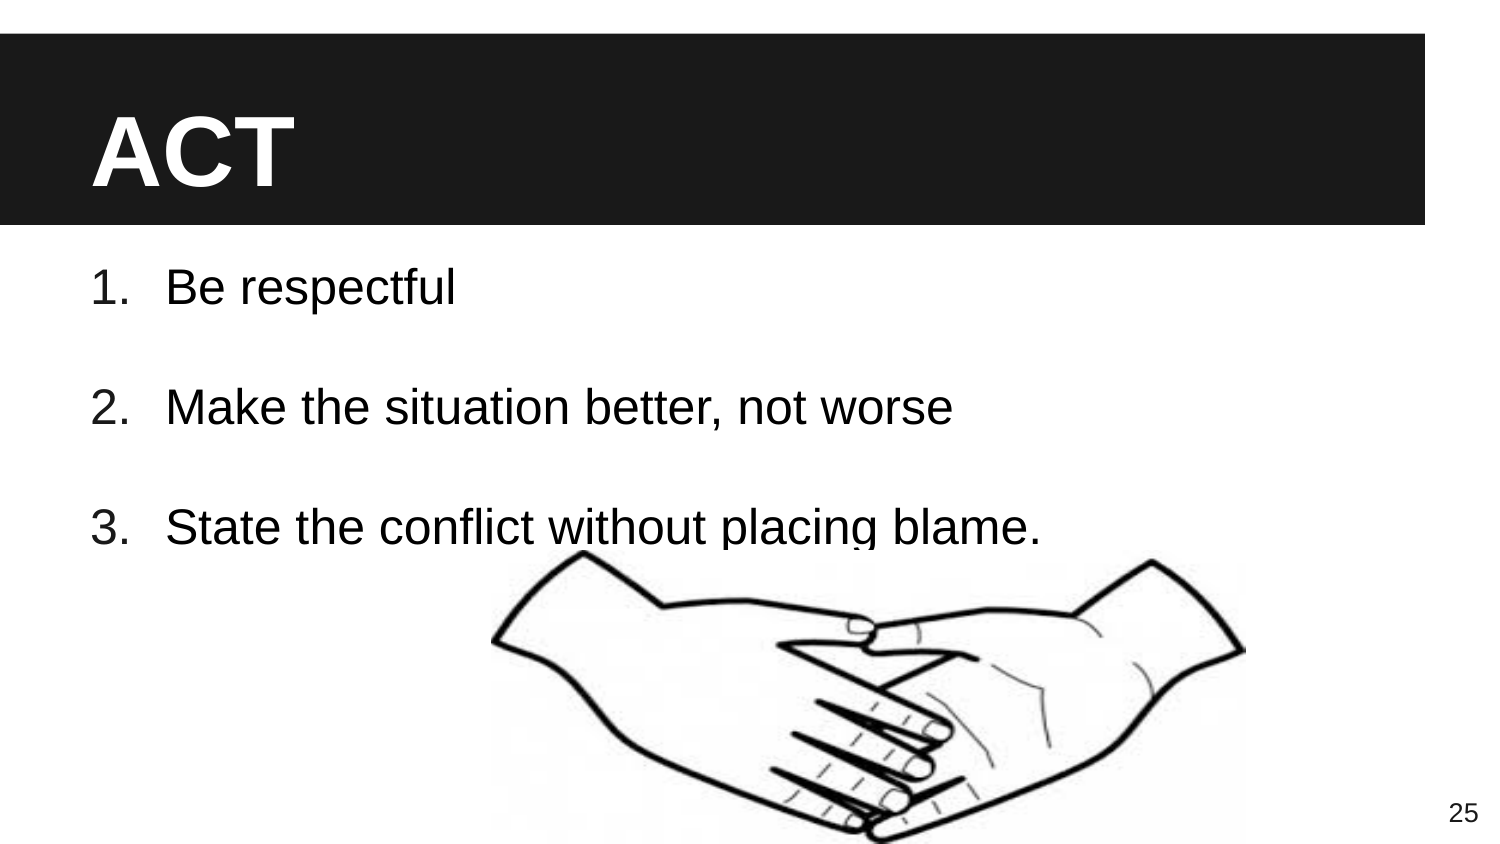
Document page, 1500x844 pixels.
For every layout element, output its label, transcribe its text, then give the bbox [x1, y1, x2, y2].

picture [491, 549, 1246, 844]
slide_number 25 [1403, 779, 1494, 844]
list Be respectful Make the situation better, not worse State the conflict without placing blame. [75, 239, 1425, 808]
title ACT [75, 33, 1425, 221]
